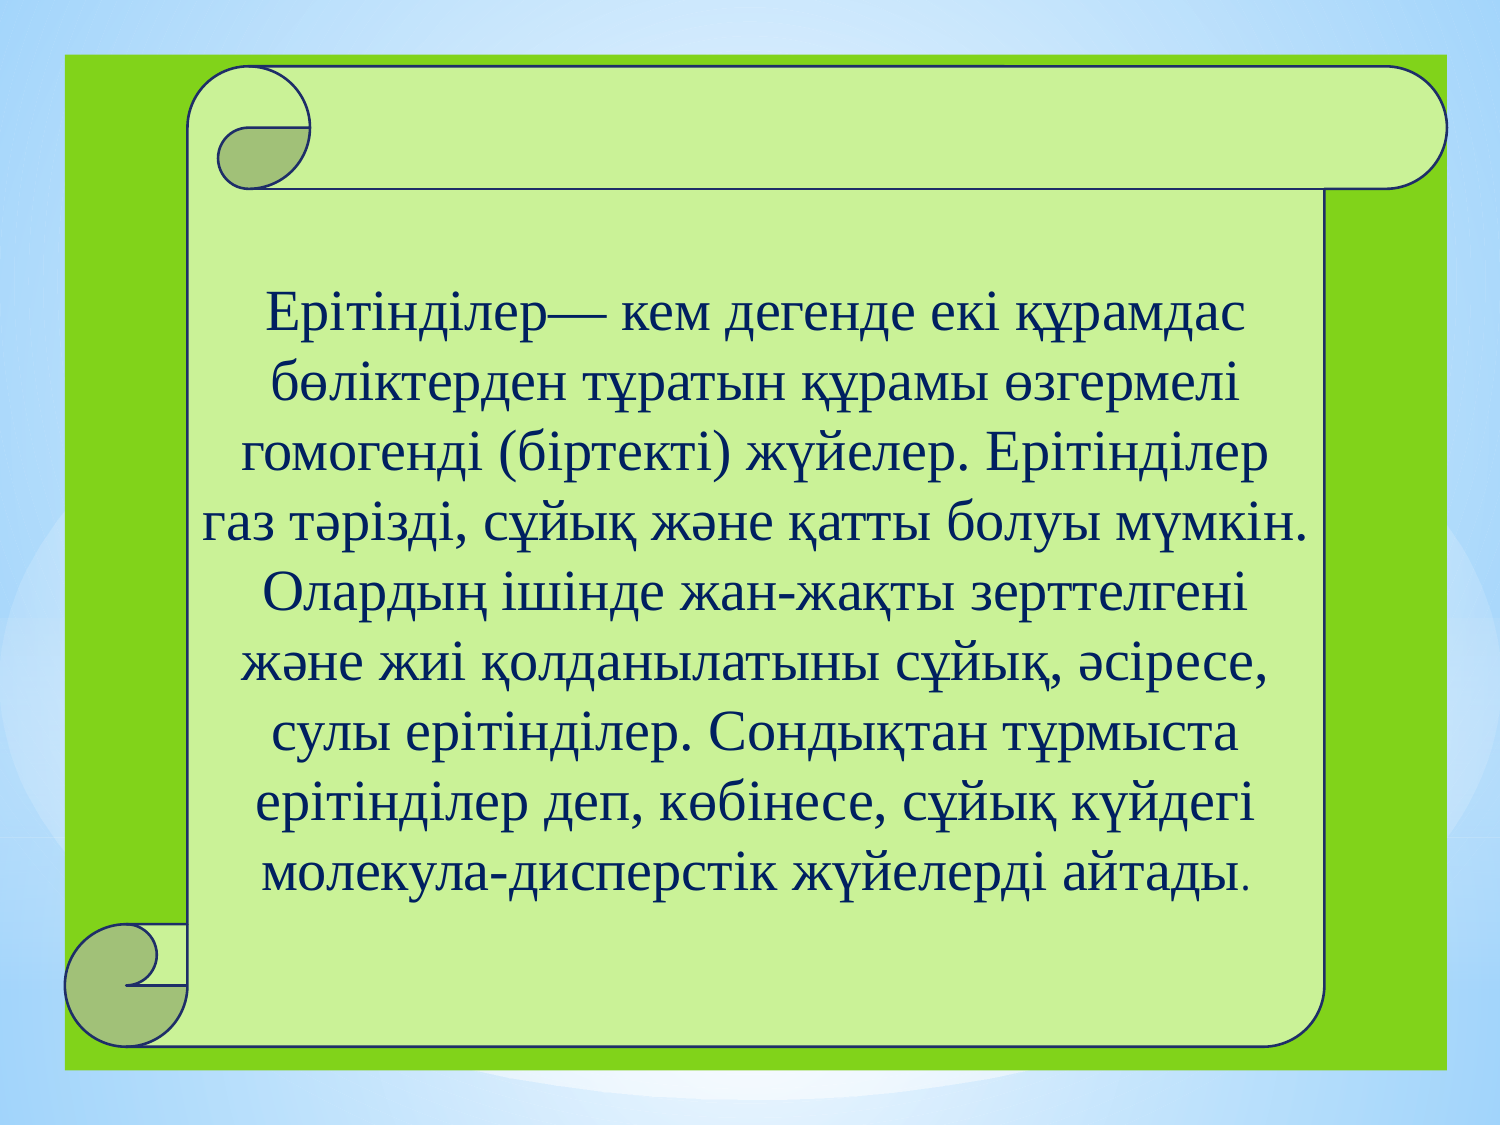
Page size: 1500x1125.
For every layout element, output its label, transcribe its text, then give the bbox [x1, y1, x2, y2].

text_box Ерітінділер— кем дегенде екі құрамдас бөліктерден тұратын құрамы өзгермелі гомогенді (біртекті) жүйелер. Ерітінділер газ тәрізді, сұйық және қатты болуы мүмкін. Олардың ішінде жан-жақты зерттелгені және жиі қолданылатыны сұйық, әсіресе, сулы ерітінділер. Сондықтан тұрмыста ерітінділер деп, көбінесе, сұйық күйдегі молекула-дисперстік жүйелерді айтады. [63, 64, 1449, 1049]
list [64, 54, 1447, 972]
list [64, 145, 1447, 1071]
